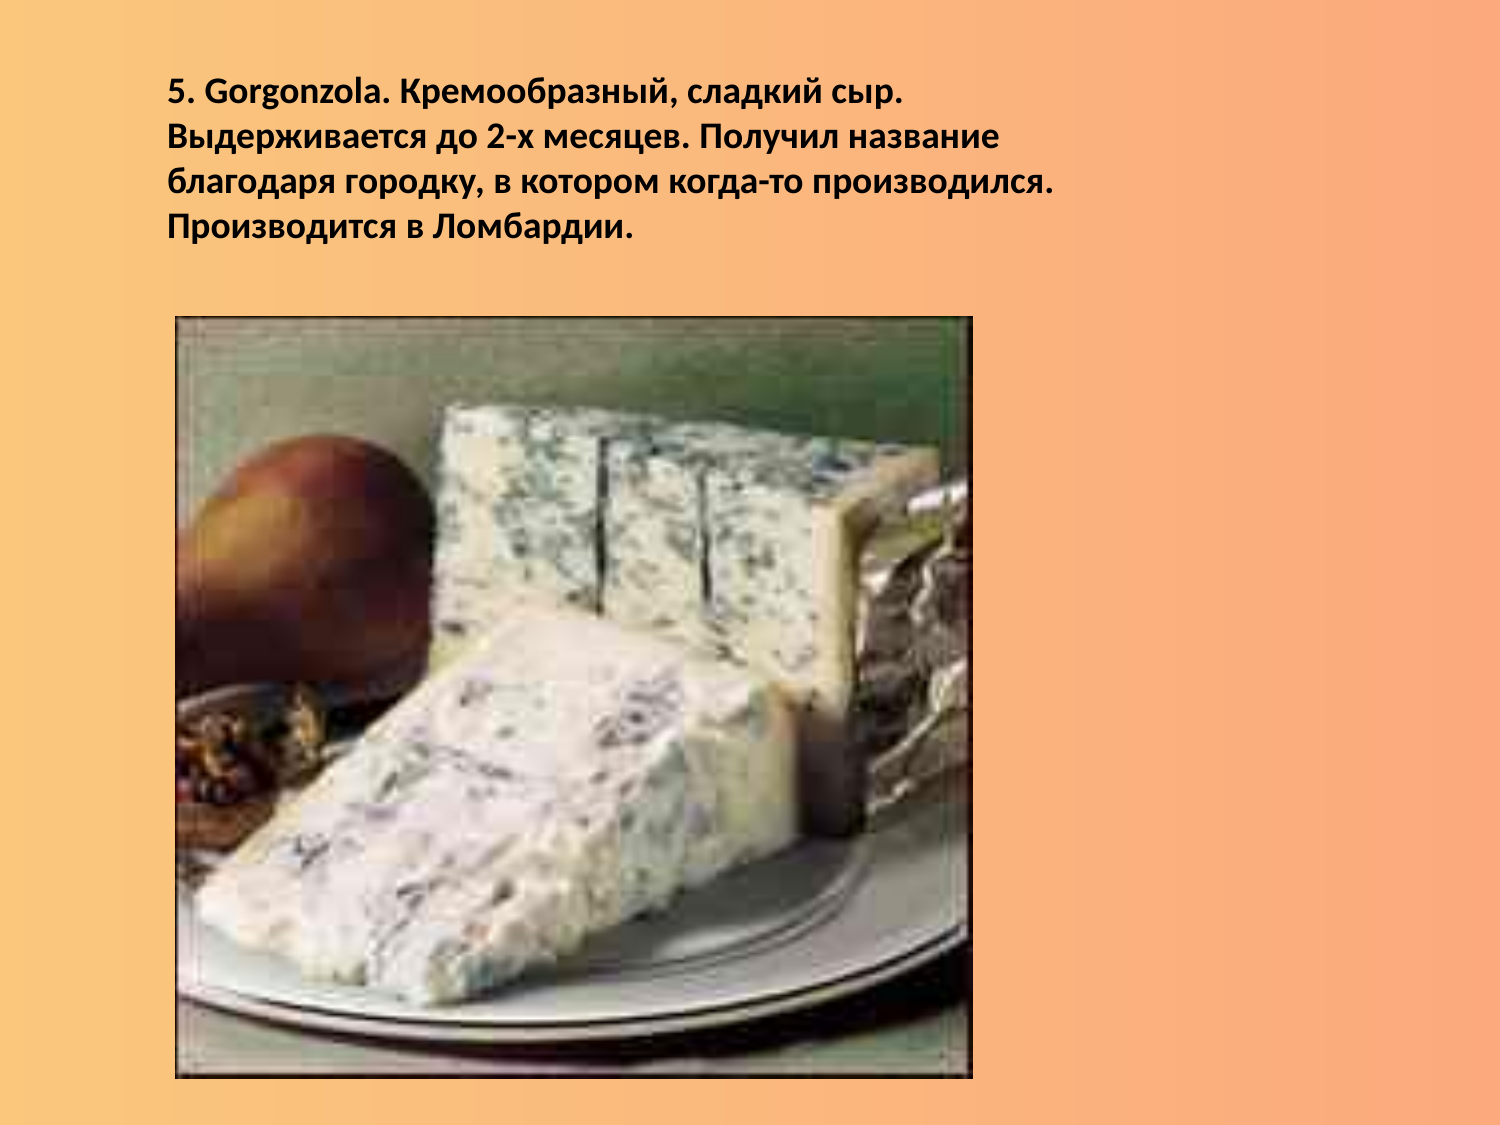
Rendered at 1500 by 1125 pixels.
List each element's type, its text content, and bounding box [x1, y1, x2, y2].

picture [175, 316, 973, 1079]
text_box 5. Gorgonzola. Кремообразный, сладкий сыр. Выдерживается до 2-x месяцев. Получил название благодаря городку, в котором когда-то производился. Производится в Ломбардии. [152, 58, 1125, 254]
